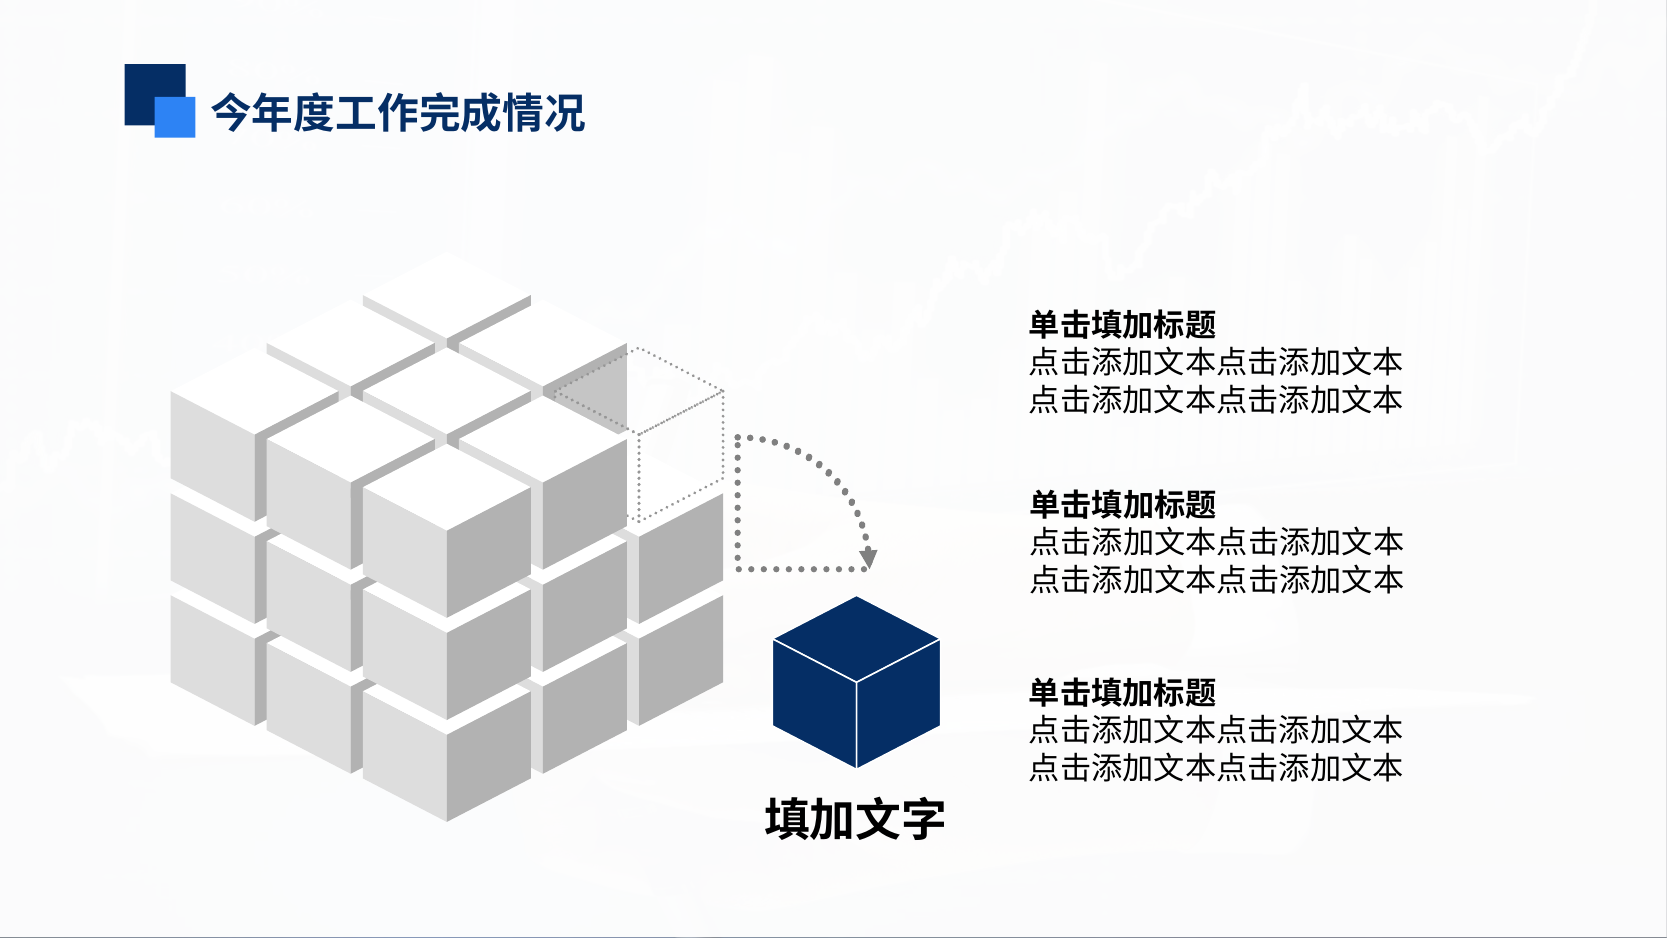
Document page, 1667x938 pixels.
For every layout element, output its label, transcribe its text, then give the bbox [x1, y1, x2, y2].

text_box [737, 437, 876, 570]
text_box 单击填加标题 点击添加文本点击添加文本 点击添加文本点击添加文本 [1016, 666, 1483, 792]
text_box 填加文字 [748, 782, 965, 859]
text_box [772, 595, 941, 770]
text_box 单击填加标题 点击添加文本点击添加文本 点击添加文本点击添加文本 [1016, 478, 1483, 604]
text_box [170, 251, 724, 823]
text_box [123, 62, 188, 127]
text_box 单击填加标题 点击添加文本点击添加文本 点击添加文本点击添加文本 [1016, 298, 1483, 424]
text_box [153, 95, 197, 140]
text_box 今年度工作完成情况 [195, 78, 621, 144]
